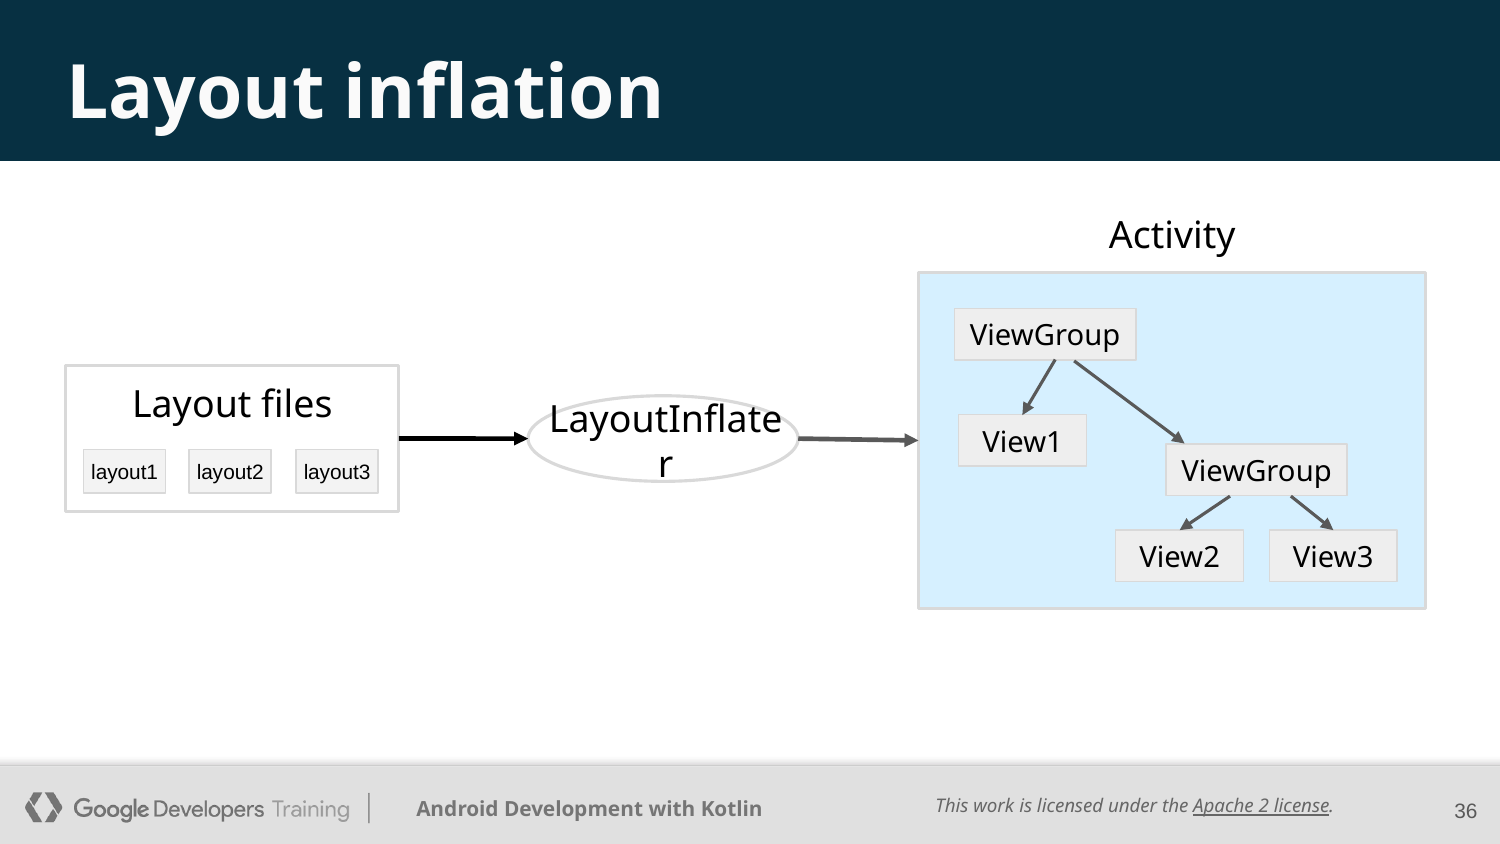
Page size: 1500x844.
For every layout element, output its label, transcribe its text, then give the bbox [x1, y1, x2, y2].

slide_number ‹#› [1402, 777, 1493, 842]
text_box ViewGroup [1165, 443, 1348, 496]
text_box [918, 272, 1426, 609]
picture [0, 161, 1500, 844]
text_box layout1 [83, 449, 166, 493]
text_box View1 [958, 414, 1087, 467]
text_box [1073, 360, 1185, 444]
title Layout inflation [51, 28, 1449, 122]
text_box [1290, 495, 1334, 531]
text_box View2 [1115, 530, 1244, 582]
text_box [1022, 359, 1056, 416]
text_box layout3 [296, 449, 379, 493]
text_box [1179, 495, 1231, 531]
text_box [568, 469, 759, 482]
text_box Layout files [65, 365, 399, 512]
text_box layout2 [189, 449, 272, 493]
text_box View3 [1269, 530, 1398, 582]
text_box [557, 395, 770, 412]
text_box Activity [918, 196, 1426, 261]
text_box LayoutInflater [530, 412, 801, 469]
text_box ViewGroup [954, 308, 1137, 360]
